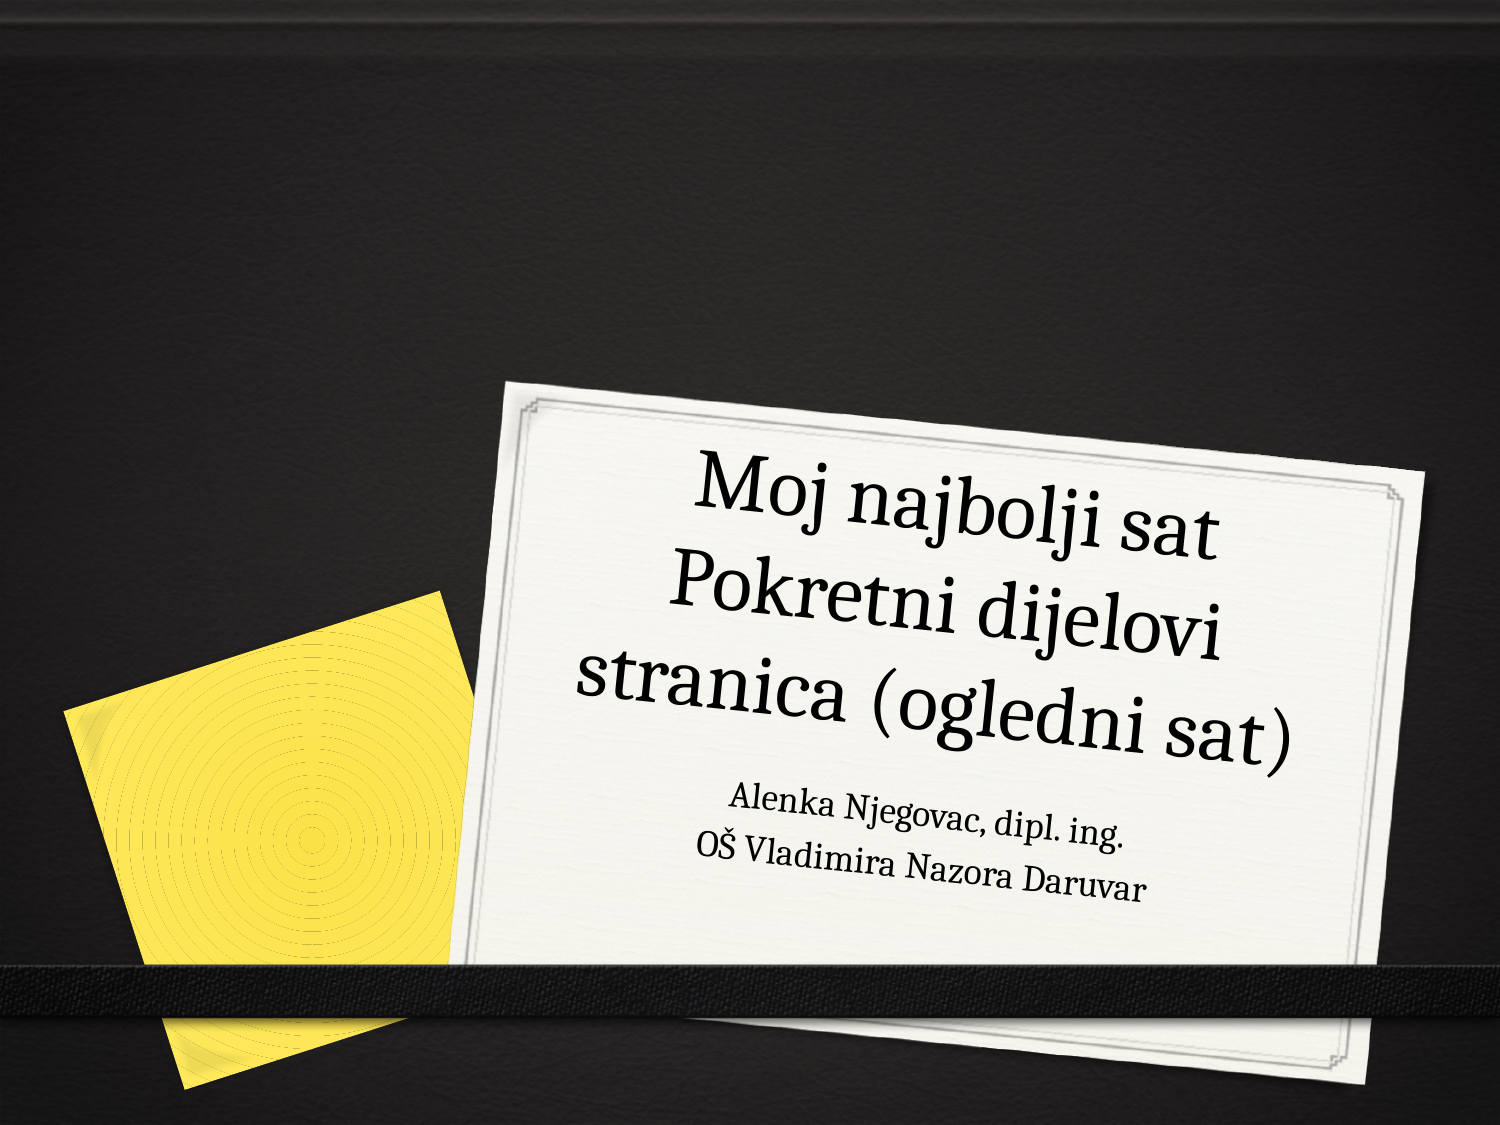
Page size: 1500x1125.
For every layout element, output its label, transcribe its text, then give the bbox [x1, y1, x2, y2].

picture [69, 693, 157, 788]
title Moj najbolji sat Pokretni dijelovi stranica (ogledni sat) [536, 453, 1355, 798]
picture [0, 379, 1500, 1102]
subtitle Alenka Njegovac, dipl. ing. OŠ Vladimira Nazora Daruvar [518, 740, 1326, 994]
